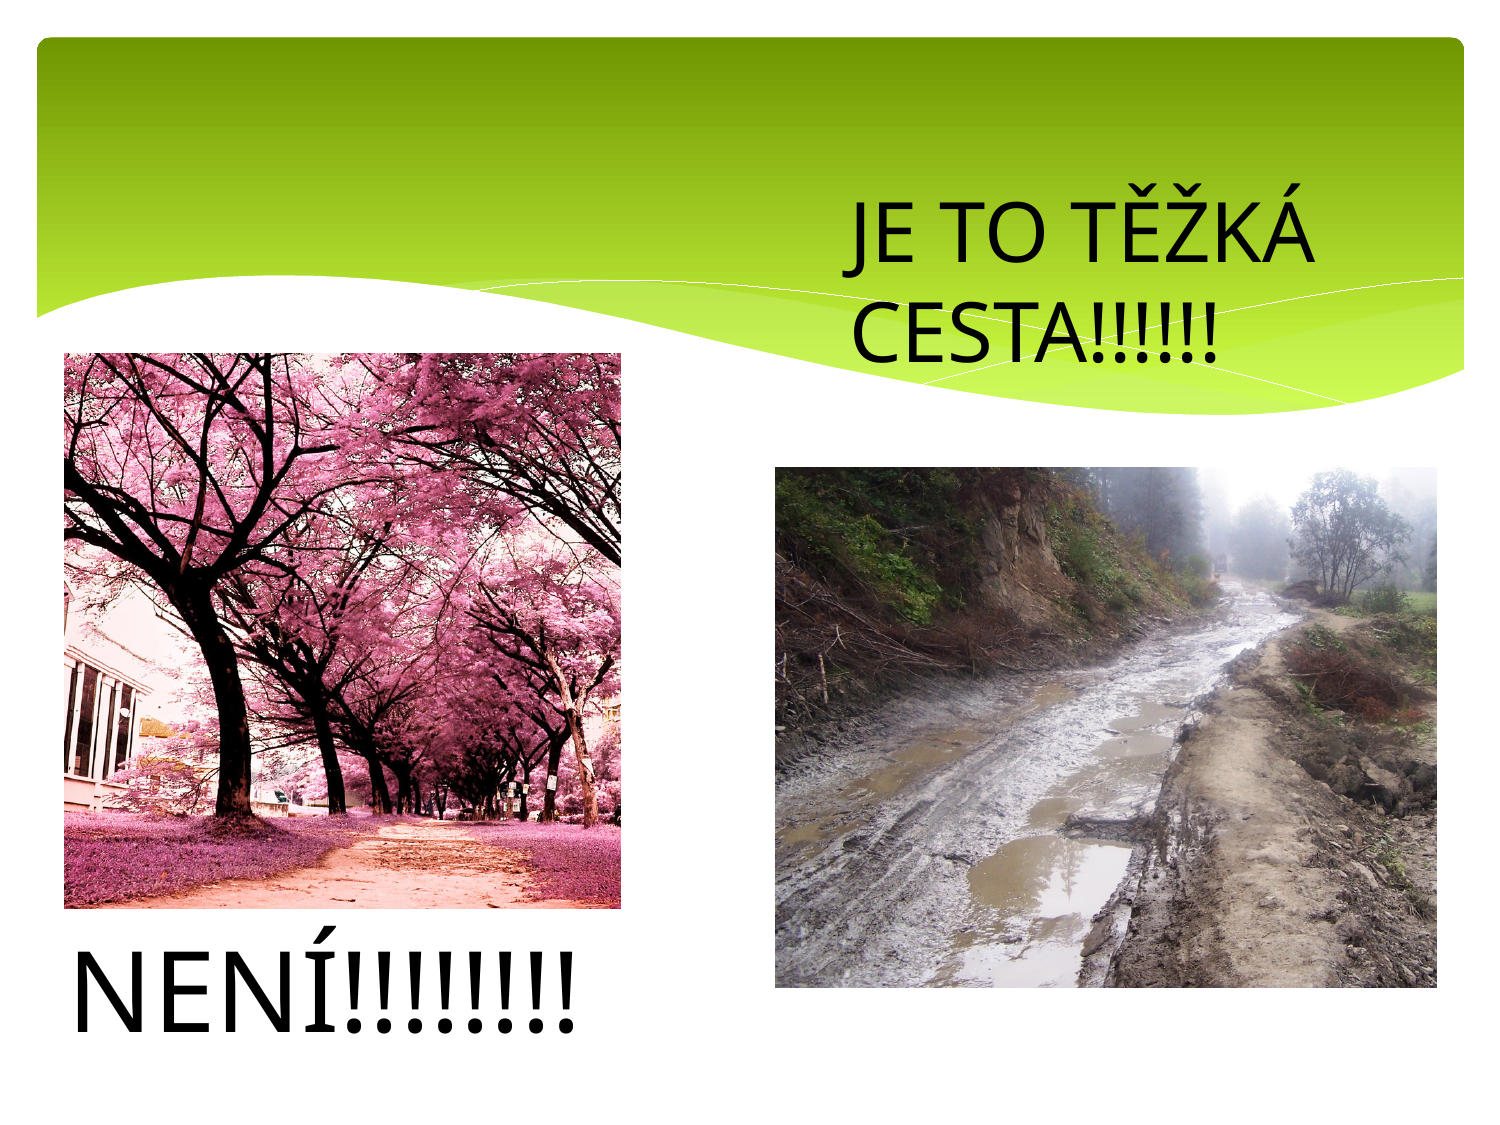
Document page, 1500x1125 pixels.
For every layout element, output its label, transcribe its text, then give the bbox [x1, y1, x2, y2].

picture [64, 352, 621, 909]
picture [775, 467, 1437, 988]
text_box JE TO TĚŽKÁ CESTA!!!!!! [834, 171, 1378, 387]
text_box NENÍ!!!!!!!! [53, 912, 774, 1062]
